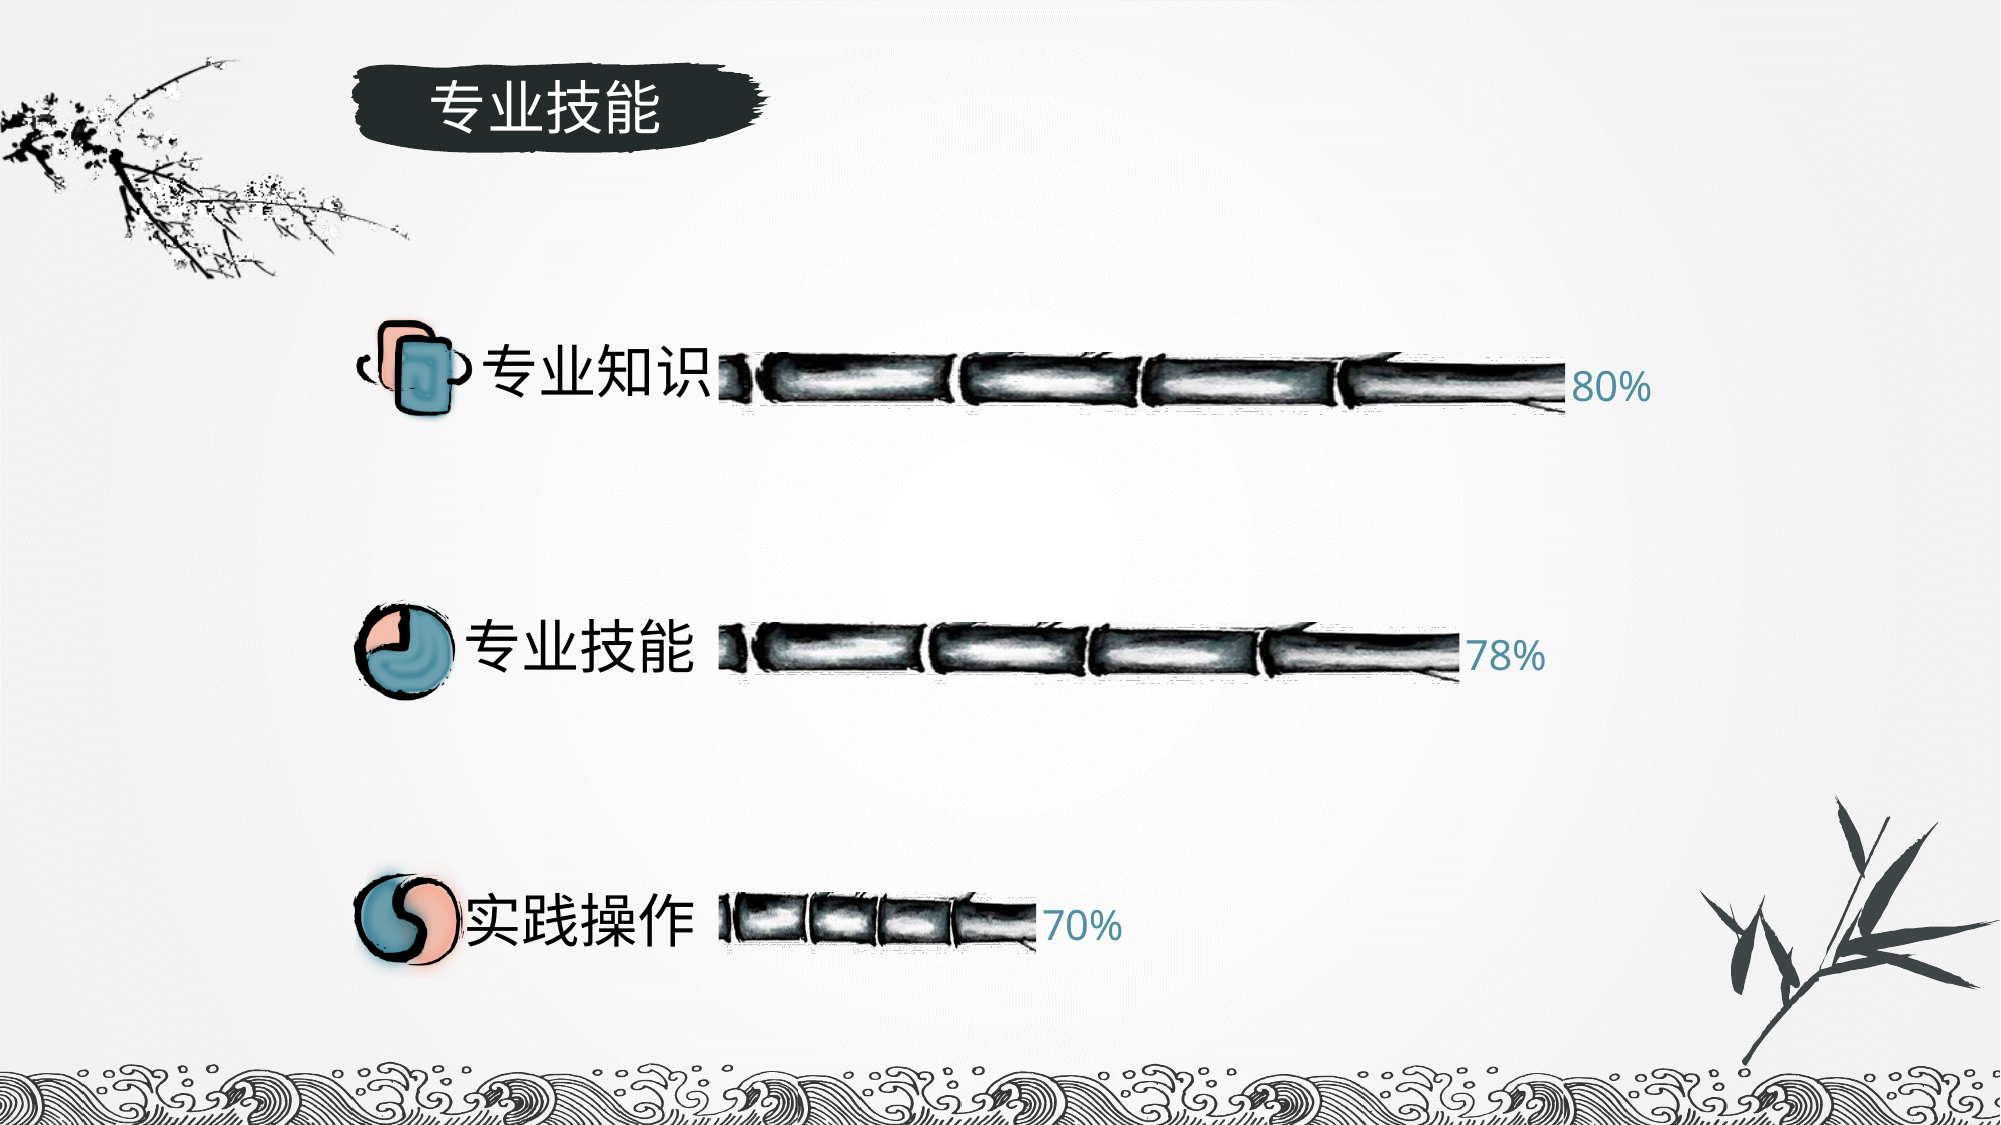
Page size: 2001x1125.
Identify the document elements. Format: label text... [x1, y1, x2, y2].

text_box 实践操作 [469, 876, 718, 962]
picture [1789, 986, 1799, 998]
text_box [1700, 793, 2000, 1061]
picture [1837, 955, 1865, 963]
text_box 专业知识 [671, 328, 718, 413]
picture [0, 0, 2001, 1125]
text_box 专业技能 [466, 602, 718, 687]
chart [718, 206, 1700, 1060]
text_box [350, 60, 772, 154]
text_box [0, 1061, 2000, 1125]
picture [1850, 924, 1861, 939]
